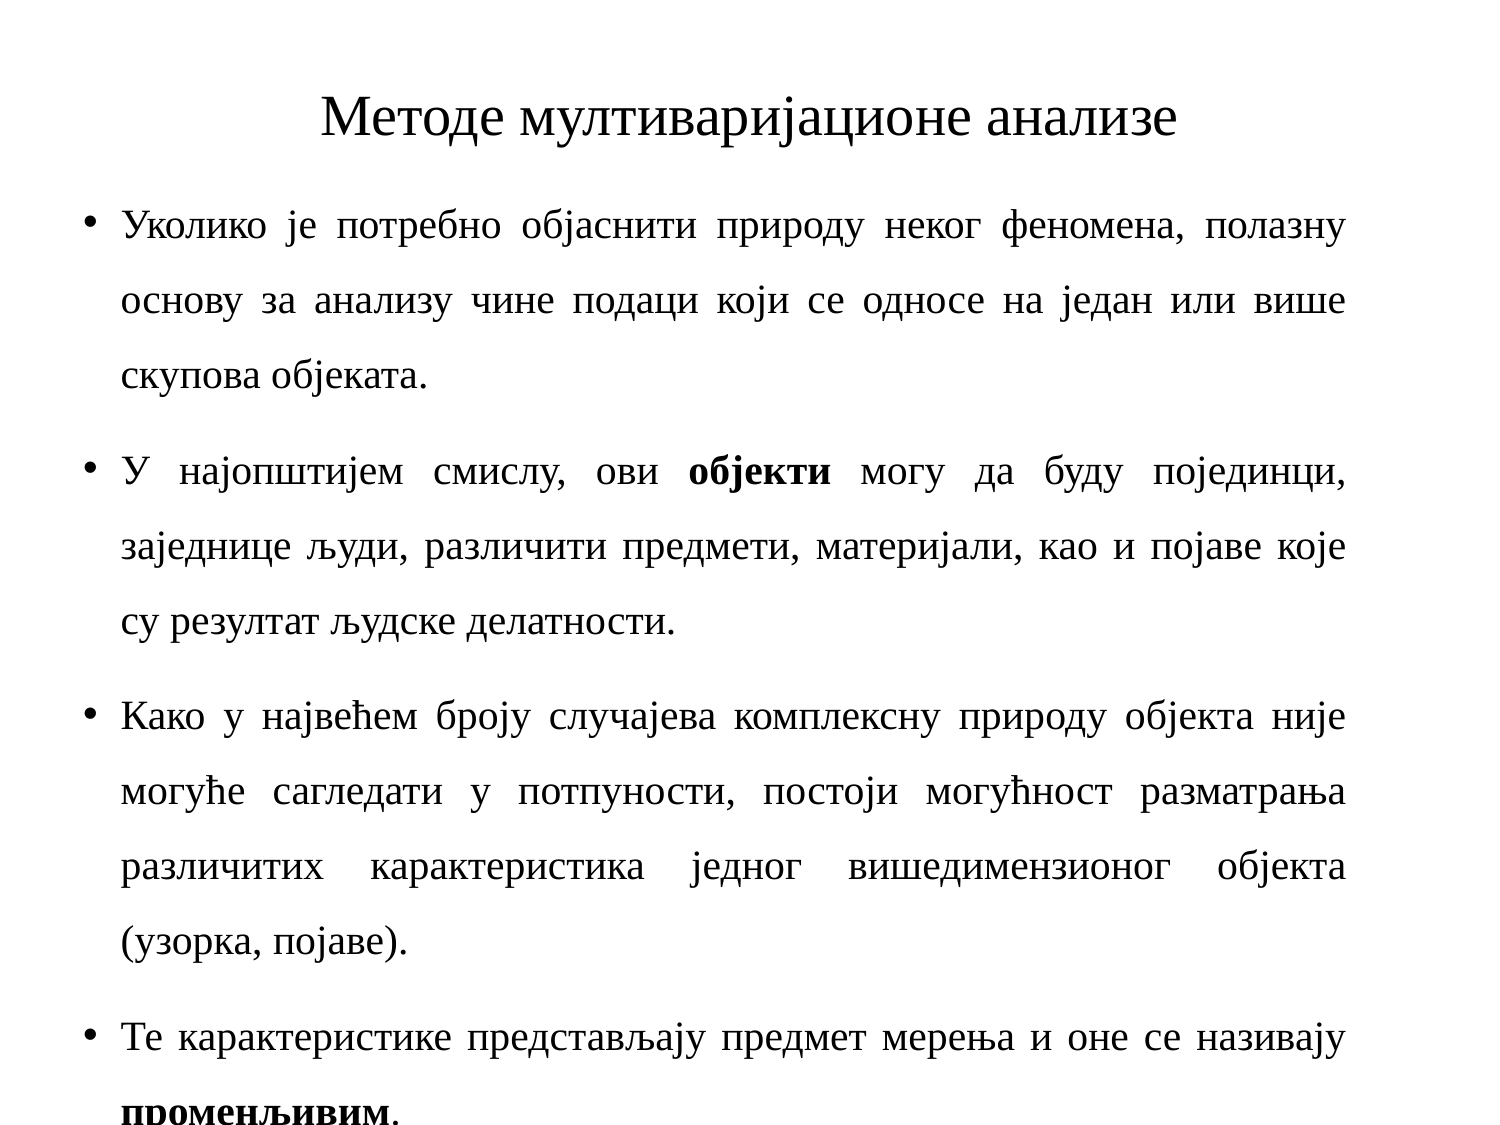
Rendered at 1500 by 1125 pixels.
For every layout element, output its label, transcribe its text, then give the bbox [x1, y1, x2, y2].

list Уколико је потребно објаснити природу неког феномена, полазну основу за анализу чине подаци који се односе на један или више скупова објеката. У најопштијем смислу, ови објекти могу да буду појединци, заједнице људи, различити предмети, материјали, као и појаве које су резултат људске делатности. Како у највећем броју случајева комплексну природу објекта није могуће сагледати у потпуности, постоји могућност разматрања различитих карактеристика једног вишедимензионог објекта (узорка, појаве). Те карактеристике представљају предмет мерења и оне се називају променљивим. Природа објекта (узорка) испитује се симултаним мерењем више променљивих на свакој проби (јединици посматрања) из једног или више скупова објеката. [68, 164, 1362, 941]
text_box Методе мултиваријационе анализе [103, 59, 1397, 243]
